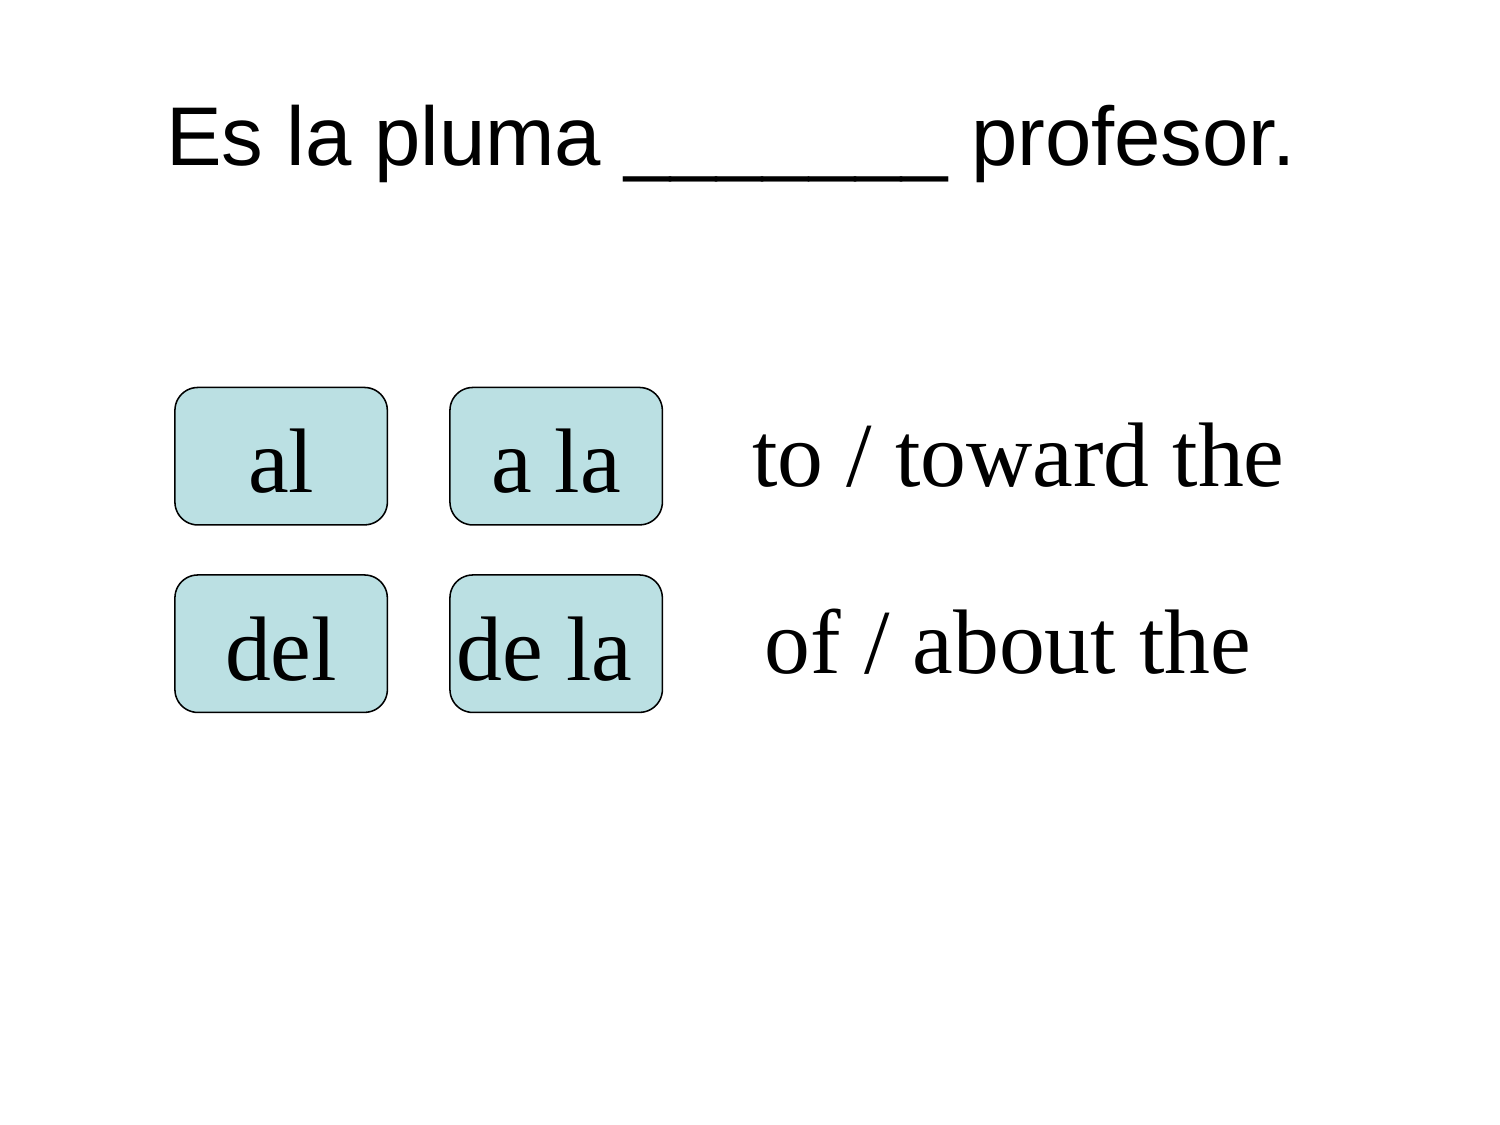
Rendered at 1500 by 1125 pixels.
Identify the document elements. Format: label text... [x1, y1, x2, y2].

text_box of / about the [749, 574, 1338, 700]
text_box to / toward the [737, 387, 1375, 513]
text_box del [174, 574, 388, 713]
title Es la pluma _______ profesor. [50, 38, 1413, 225]
text_box de la [449, 574, 663, 713]
text_box a la [449, 387, 663, 525]
text_box al [174, 387, 388, 525]
